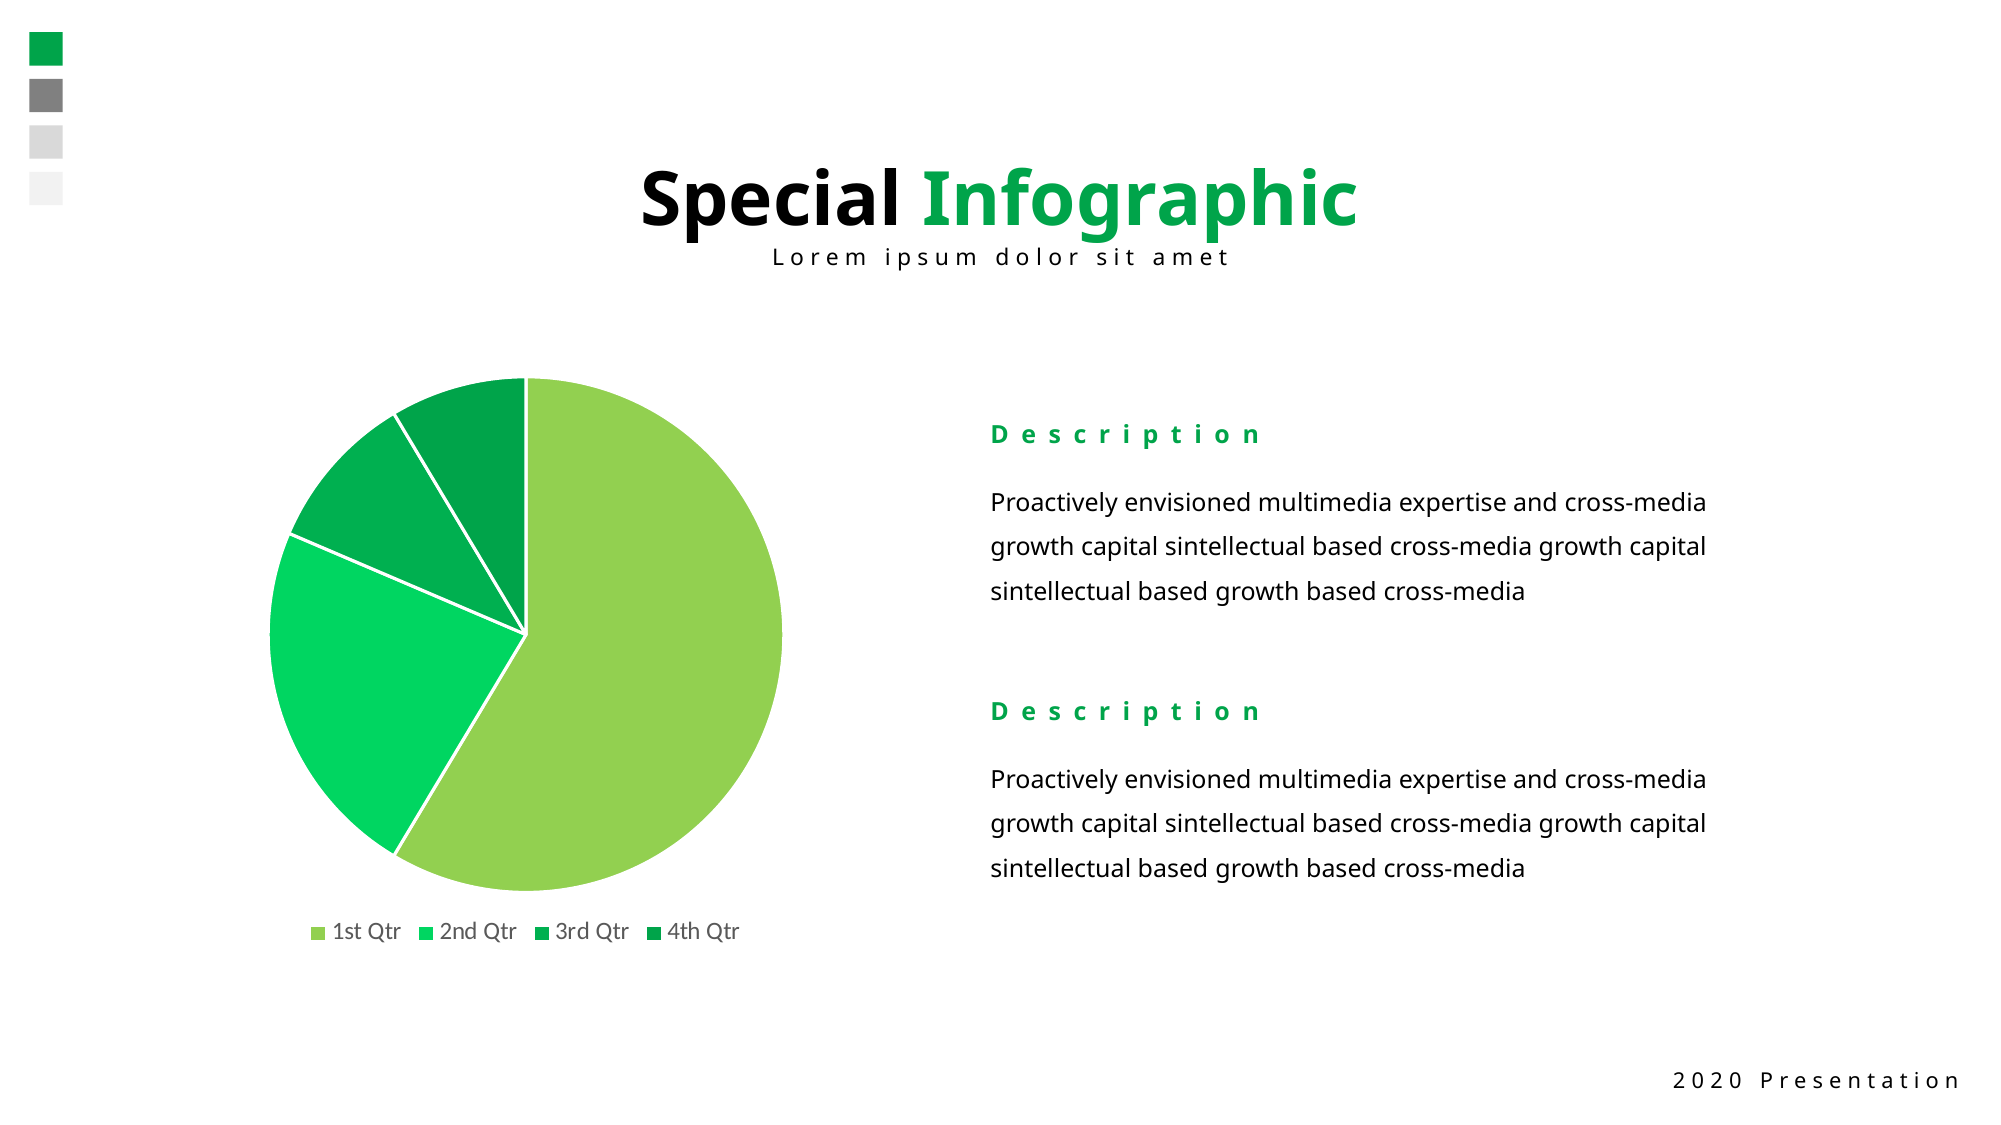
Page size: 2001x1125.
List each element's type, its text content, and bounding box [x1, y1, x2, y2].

text_box Proactively envisioned multimedia expertise and cross-media growth capital sintellectual based cross-media growth capital sintellectual based growth based cross-media [990, 471, 1775, 606]
text_box Description [990, 680, 1402, 726]
text_box Proactively envisioned multimedia expertise and cross-media growth capital sintellectual based cross-media growth capital sintellectual based growth based cross-media [990, 748, 1775, 883]
chart [85, 364, 967, 953]
text_box 2020 Presentation [1599, 1059, 1974, 1101]
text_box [29, 32, 63, 206]
text_box Description [990, 403, 1402, 449]
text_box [555, 142, 1445, 279]
